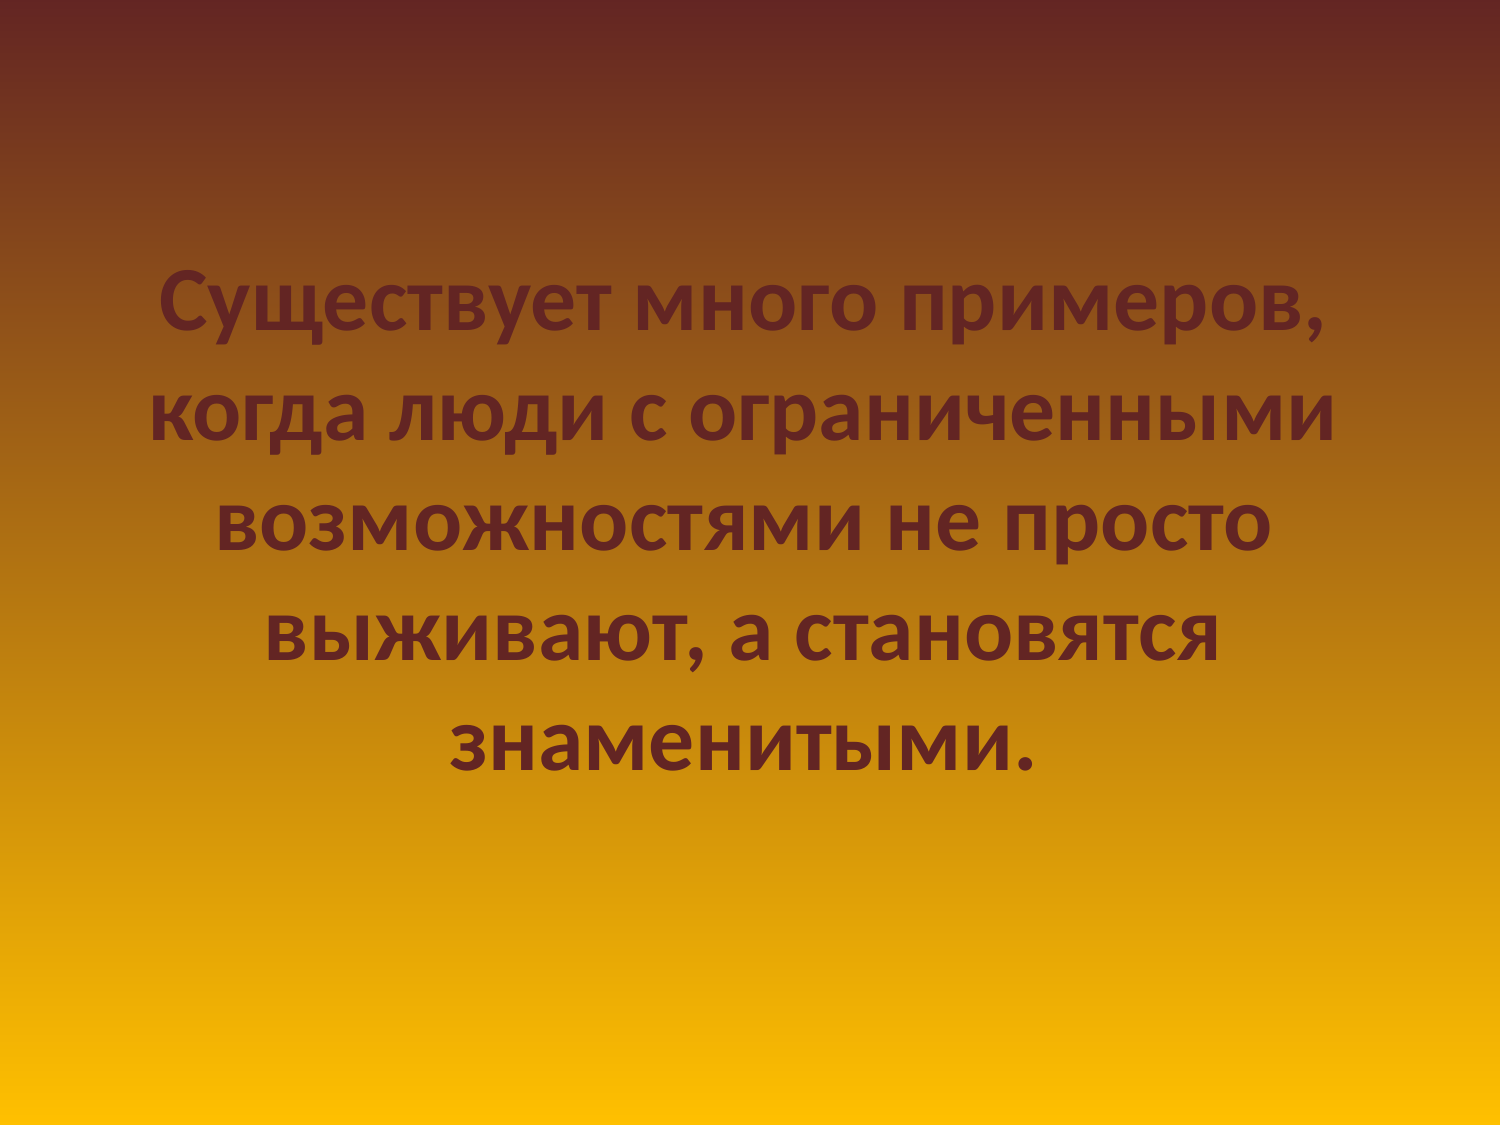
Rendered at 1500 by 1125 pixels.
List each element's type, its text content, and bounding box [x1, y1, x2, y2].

text_box Существует много примеров, когда люди с ограниченными возможностями не просто выживают, а становятся знаменитыми. [123, 231, 1365, 797]
